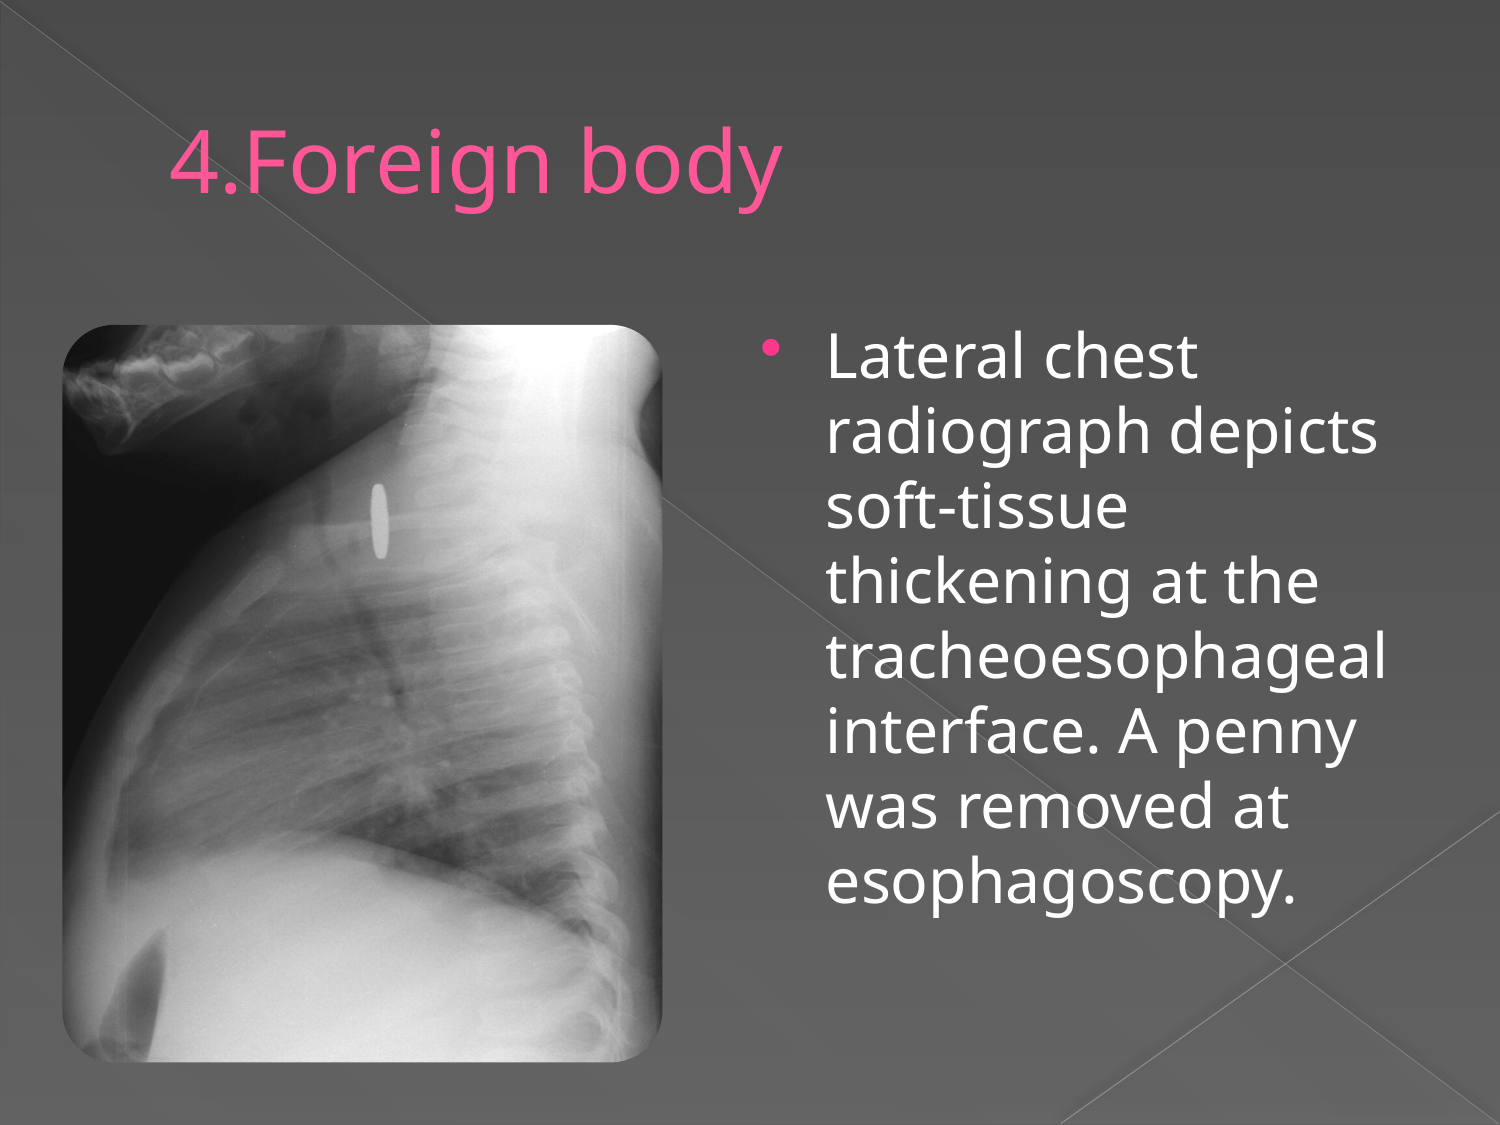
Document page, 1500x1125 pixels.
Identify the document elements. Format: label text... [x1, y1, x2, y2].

picture [62, 324, 663, 1063]
title 4.Foreign body [75, 43, 1425, 274]
list Lateral chest radiograph depicts soft-tissue thickening at the tracheoesophageal interface. A penny was removed at esophagoscopy. [737, 308, 1425, 1059]
